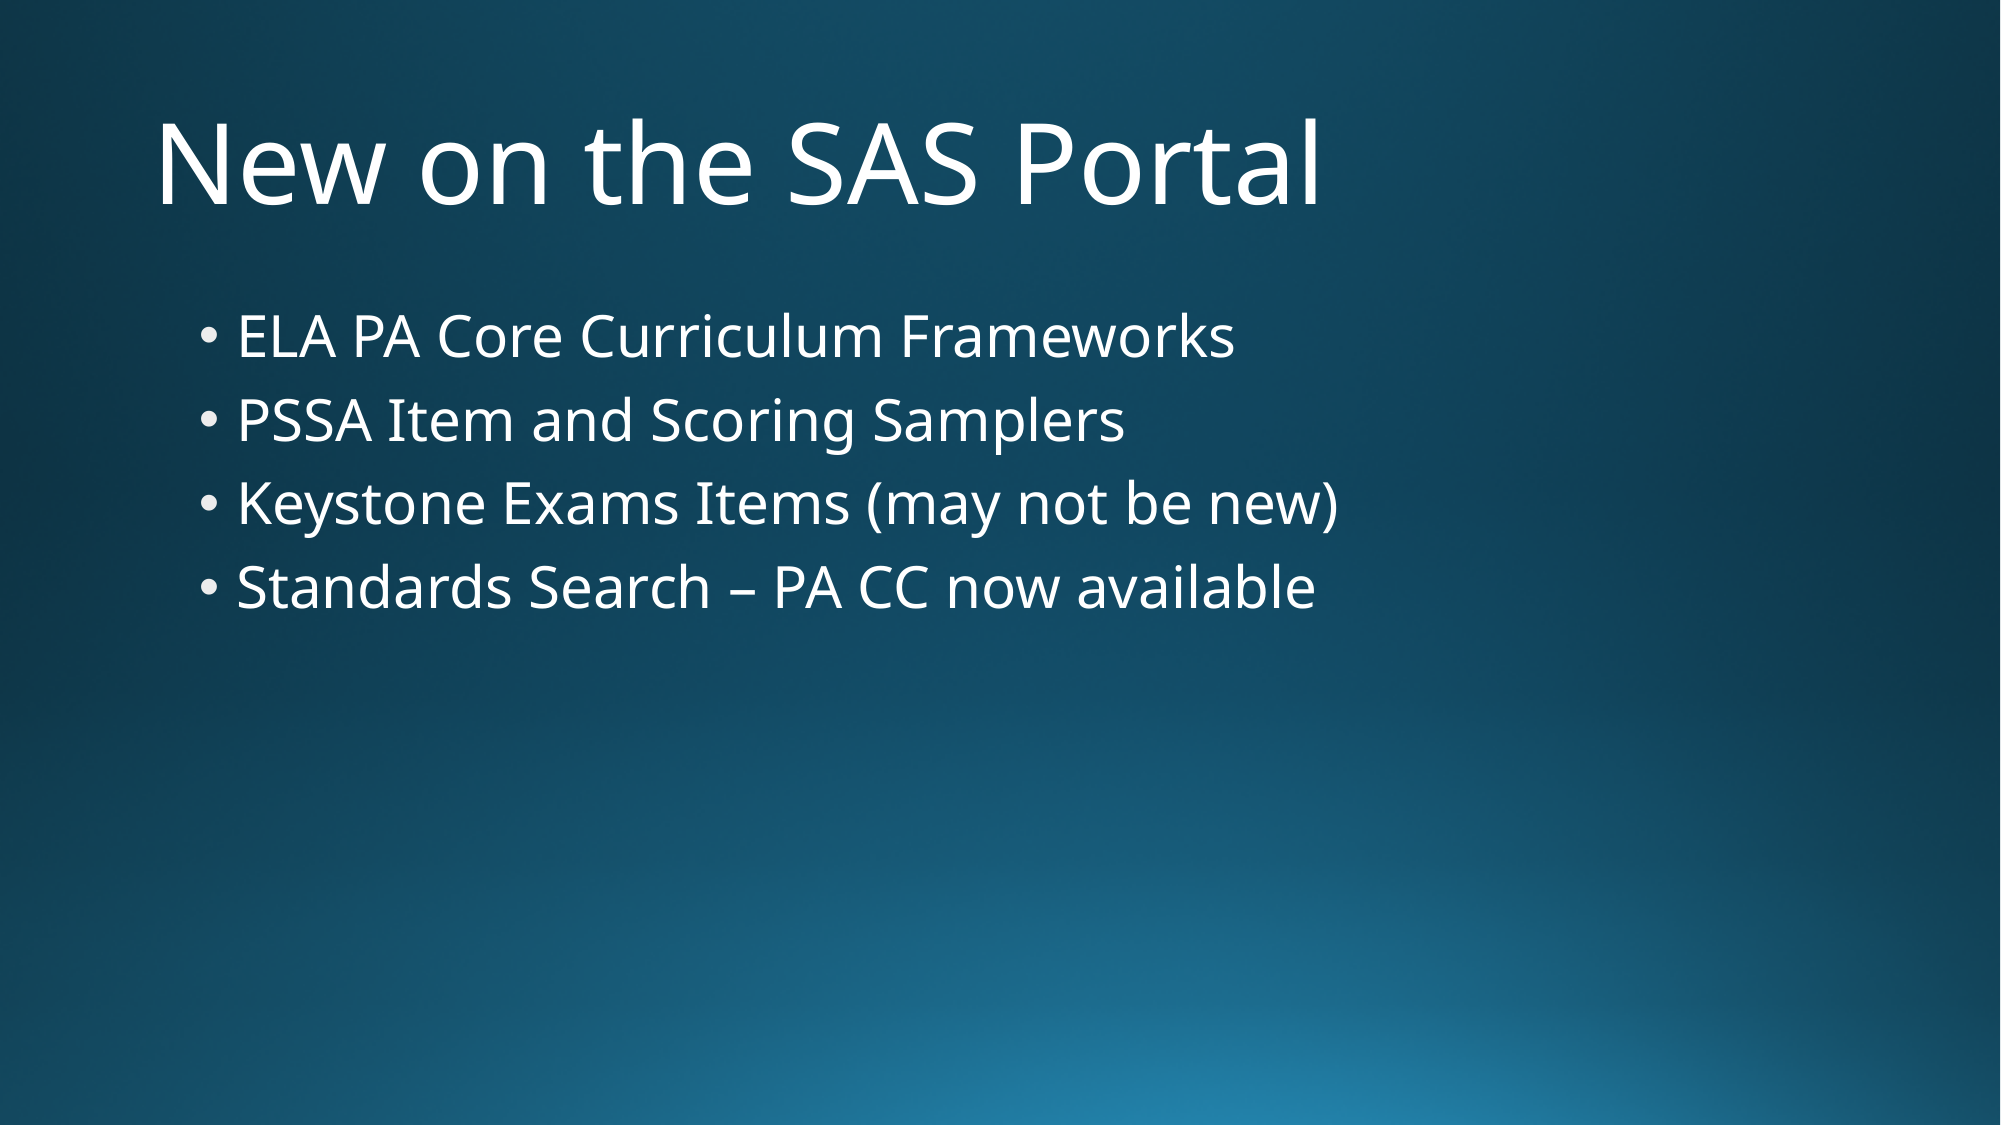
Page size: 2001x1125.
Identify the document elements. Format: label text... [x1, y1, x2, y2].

title New on the SAS Portal [137, 59, 1863, 278]
picture [0, 0, 2001, 1125]
list ELA PA Core Curriculum Frameworks PSSA Item and Scoring Samplers Keystone Exams Items (may not be new) Standards Search – PA CC now available [183, 299, 1863, 1014]
